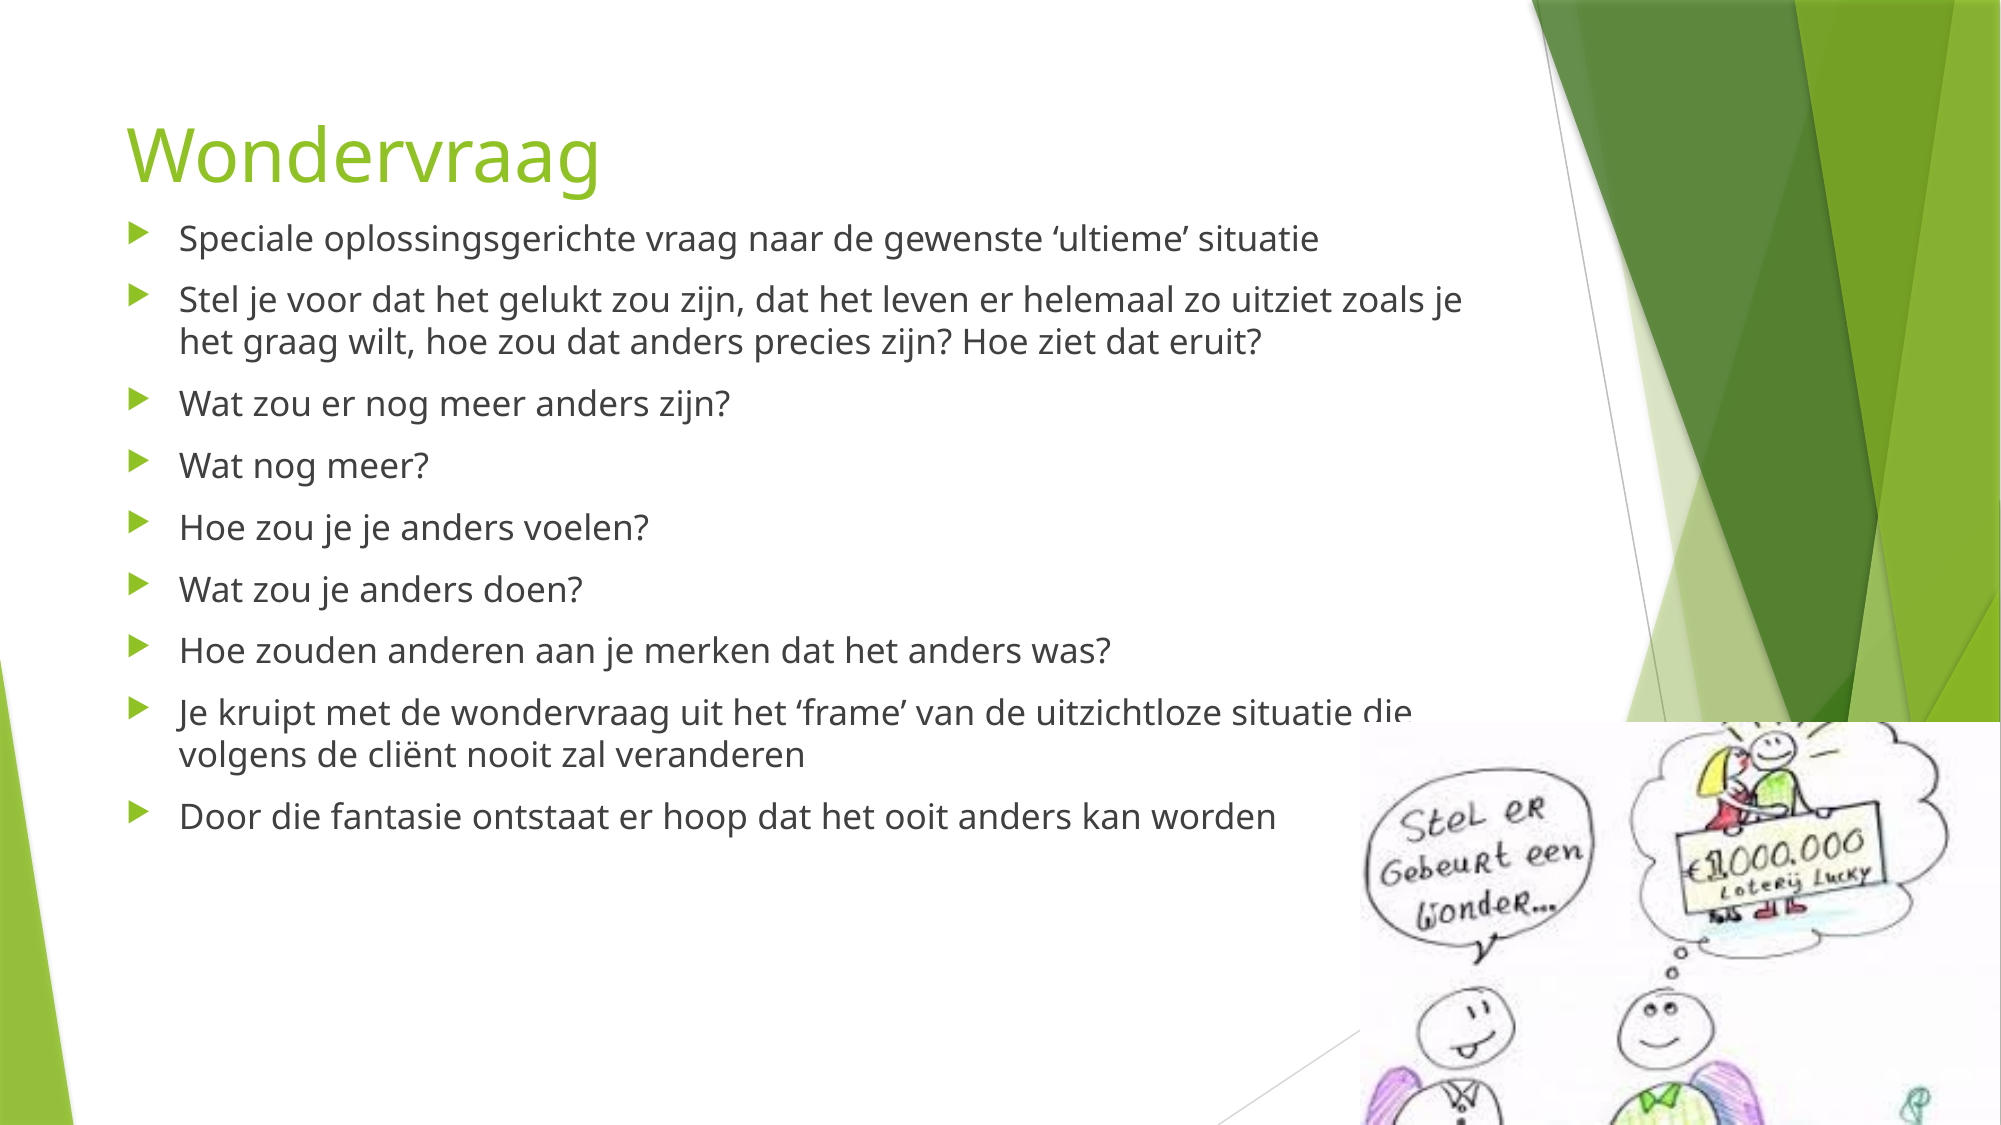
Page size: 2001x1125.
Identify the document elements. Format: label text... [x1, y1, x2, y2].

list Speciale oplossingsgerichte vraag naar de gewenste ‘ultieme’ situatie Stel je voor dat het gelukt zou zijn, dat het leven er helemaal zo uitziet zoals je het graag wilt, hoe zou dat anders precies zijn? Hoe ziet dat eruit? Wat zou er nog meer anders zijn? Wat nog meer? Hoe zou je je anders voelen? Wat zou je anders doen? Hoe zouden anderen aan je merken dat het anders was? Je kruipt met de wondervraag uit het ‘frame’ van de uitzichtloze situatie die volgens de cliënt nooit zal veranderen Door die fantasie ontstaat er hoop dat het ooit anders kan worden [111, 208, 1522, 845]
title Wondervraag [111, 99, 1522, 208]
picture [1360, 722, 2000, 1125]
